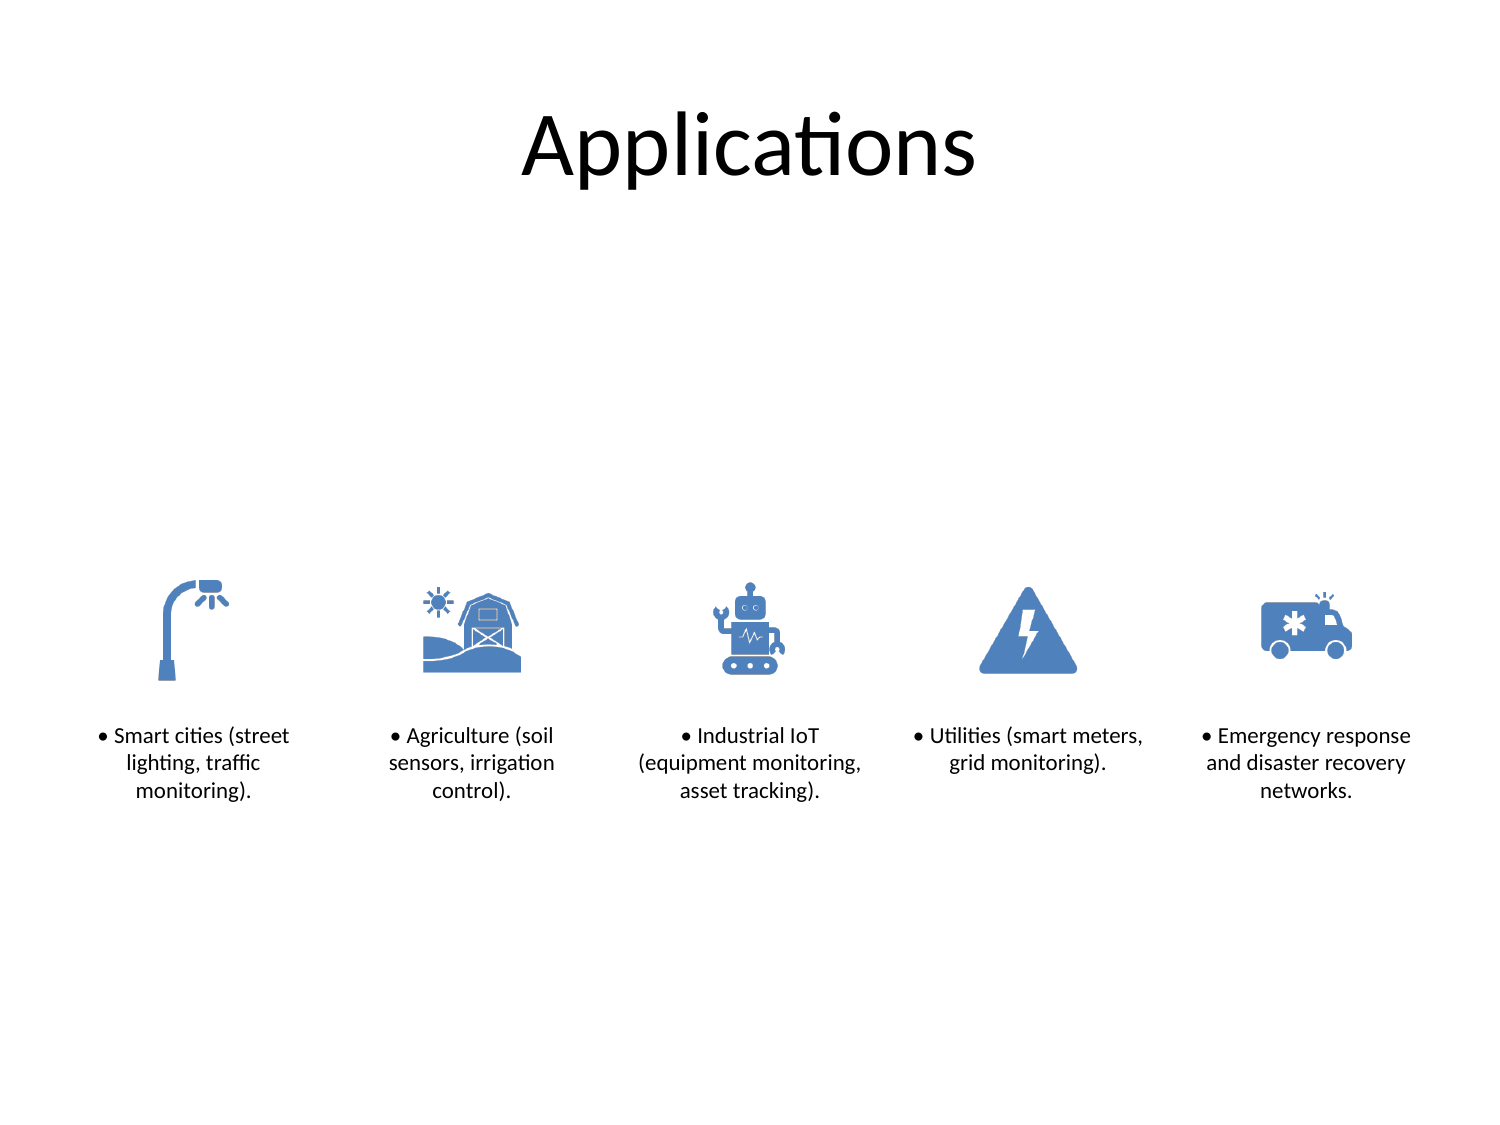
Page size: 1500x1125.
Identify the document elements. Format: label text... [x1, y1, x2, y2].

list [74, 387, 1426, 1006]
title Applications [75, 45, 1425, 233]
